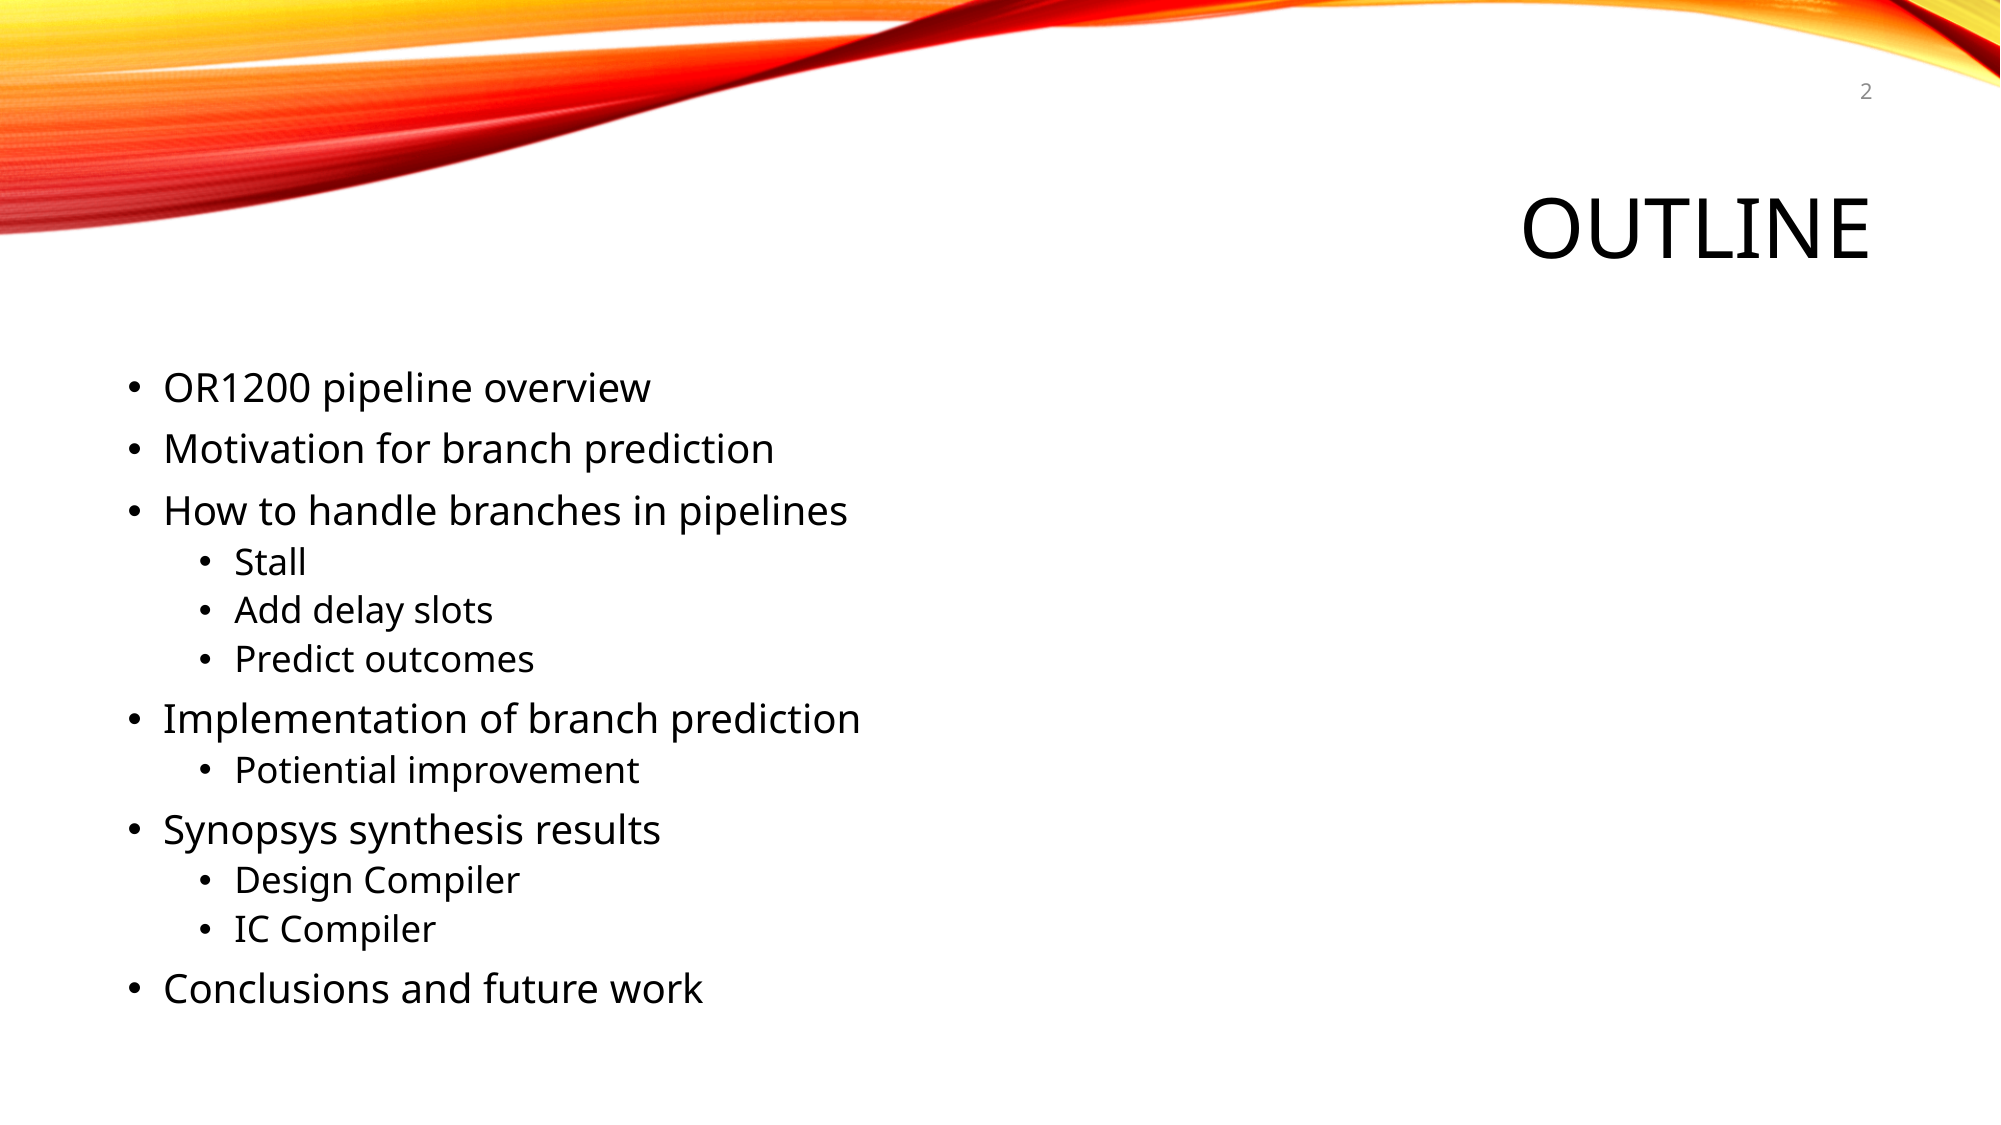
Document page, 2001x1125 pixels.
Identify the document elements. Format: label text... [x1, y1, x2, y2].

list OR1200 pipeline overview Motivation for branch prediction How to handle branches in pipelines Stall Add delay slots Predict outcomes Implementation of branch prediction Potiential improvement Synopsys synthesis results Design Compiler IC Compiler Conclusions and future work [112, 360, 1888, 1021]
picture [0, 0, 2000, 237]
title Outline [474, 125, 1888, 338]
slide_number 2 [1437, 62, 1888, 123]
